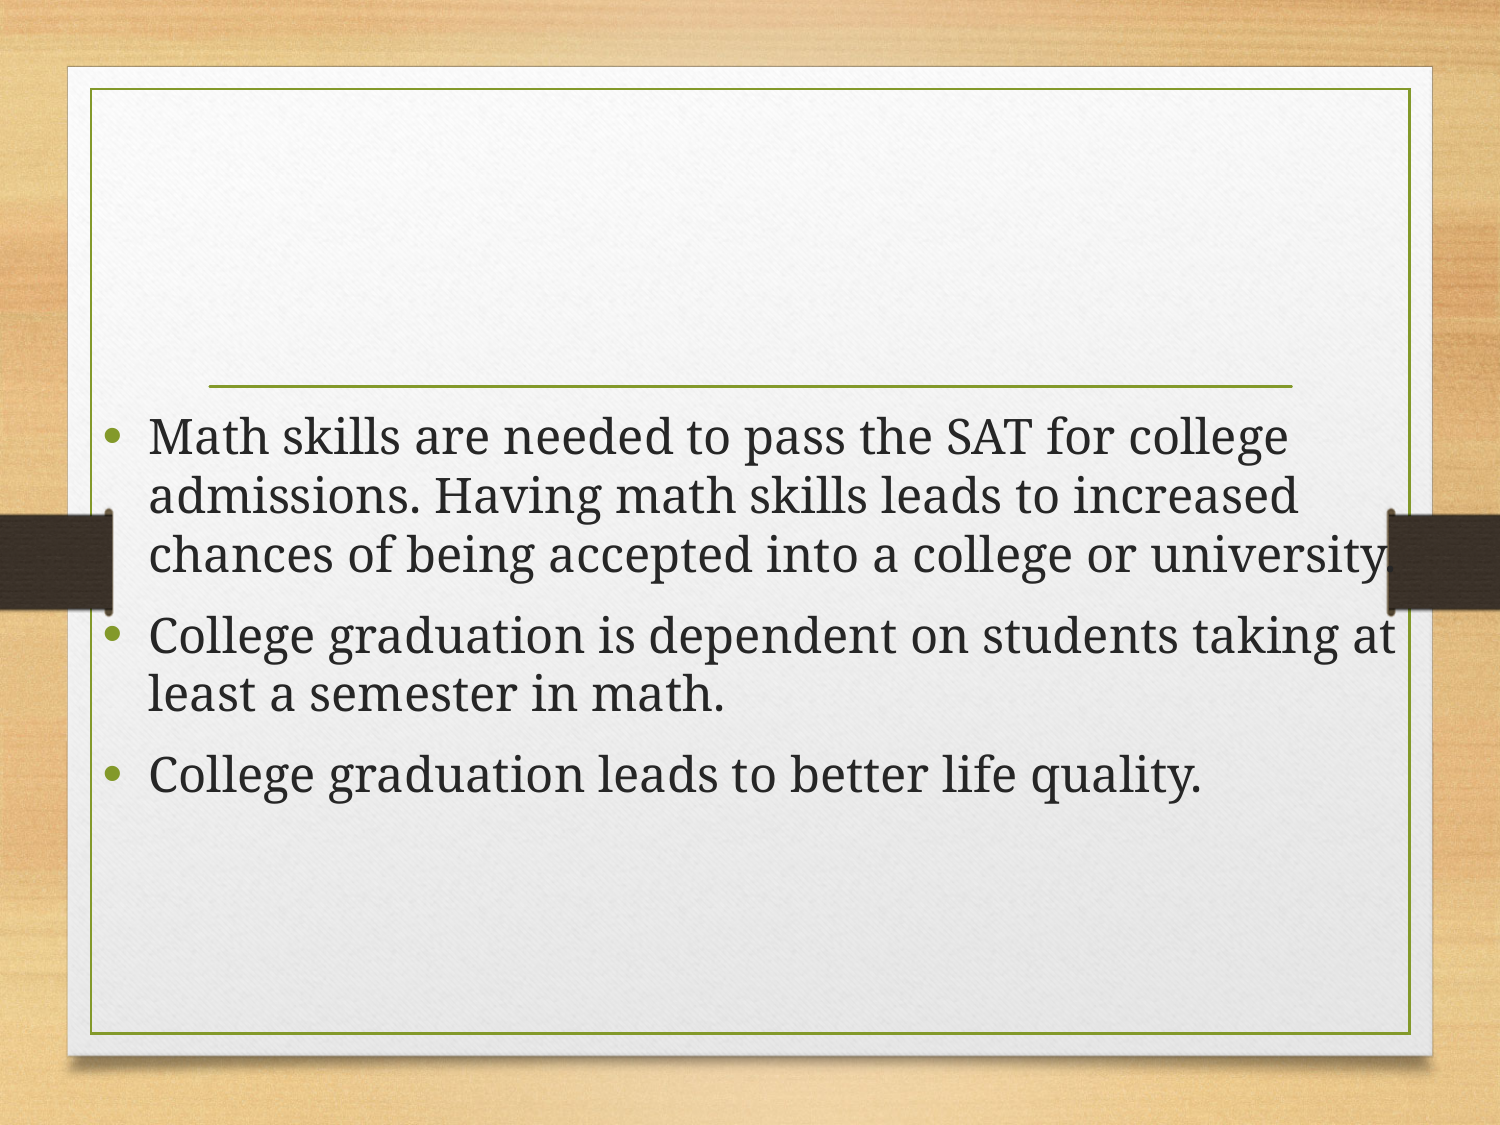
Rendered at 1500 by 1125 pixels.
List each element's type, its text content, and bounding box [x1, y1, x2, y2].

list Math skills are needed to pass the SAT for college admissions. Having math skills leads to increased chances of being accepted into a college or university. College graduation is dependent on students taking at least a semester in math. College graduation leads to better life quality. [87, 75, 1438, 818]
picture [0, 0, 1500, 1125]
